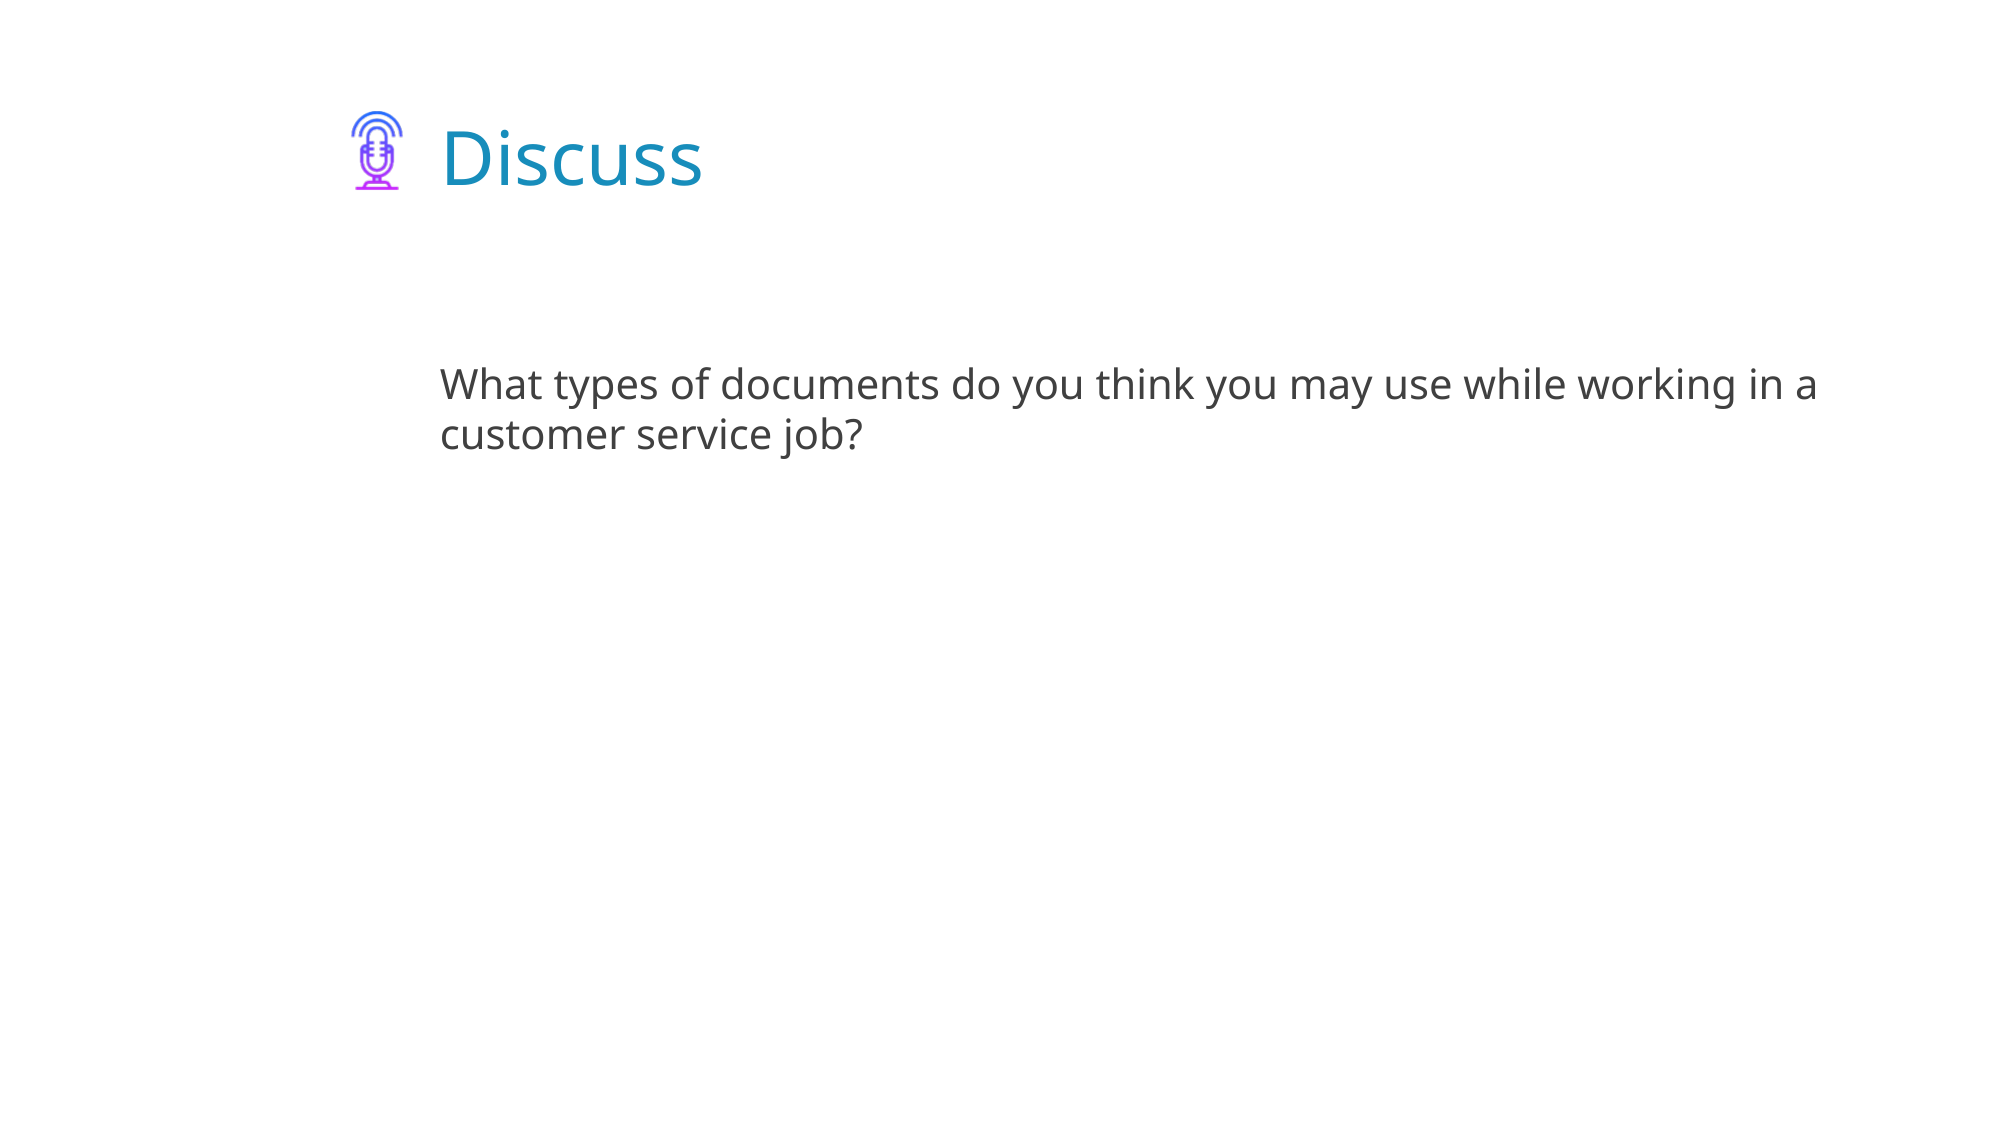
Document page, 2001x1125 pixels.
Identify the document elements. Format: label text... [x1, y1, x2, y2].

title Discuss [425, 102, 1888, 313]
list What types of documents do you think you may use while working in a customer service job? [424, 350, 1888, 1074]
picture [329, 102, 425, 199]
